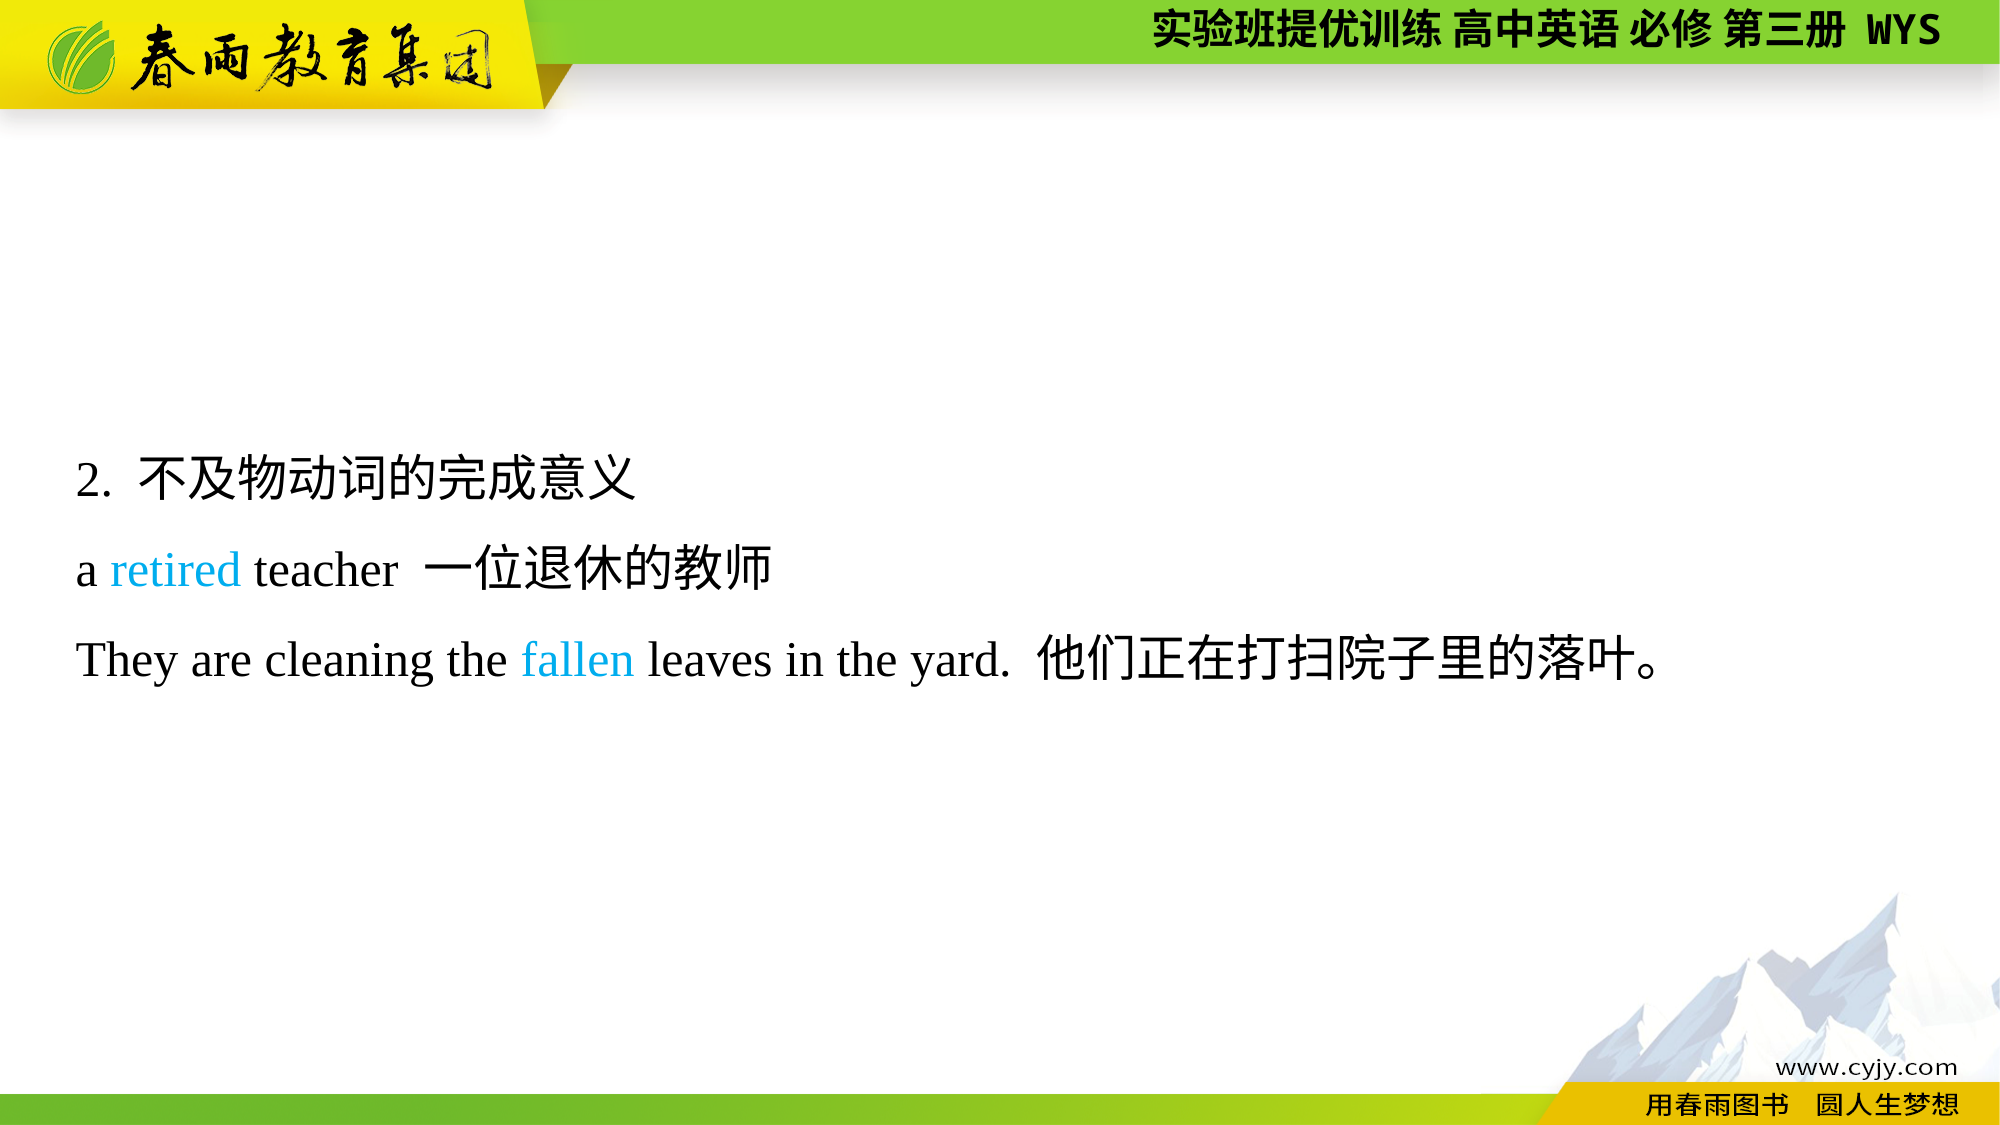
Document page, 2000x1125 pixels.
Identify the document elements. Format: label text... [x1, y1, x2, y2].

picture [0, 0, 2000, 1125]
list 2. 不及物动词的完成意义 a retired teacher 一位退休的教师 They are cleaning the fallen leaves in the yard. 他们正在打扫院子里的落叶。 [60, 408, 1945, 686]
